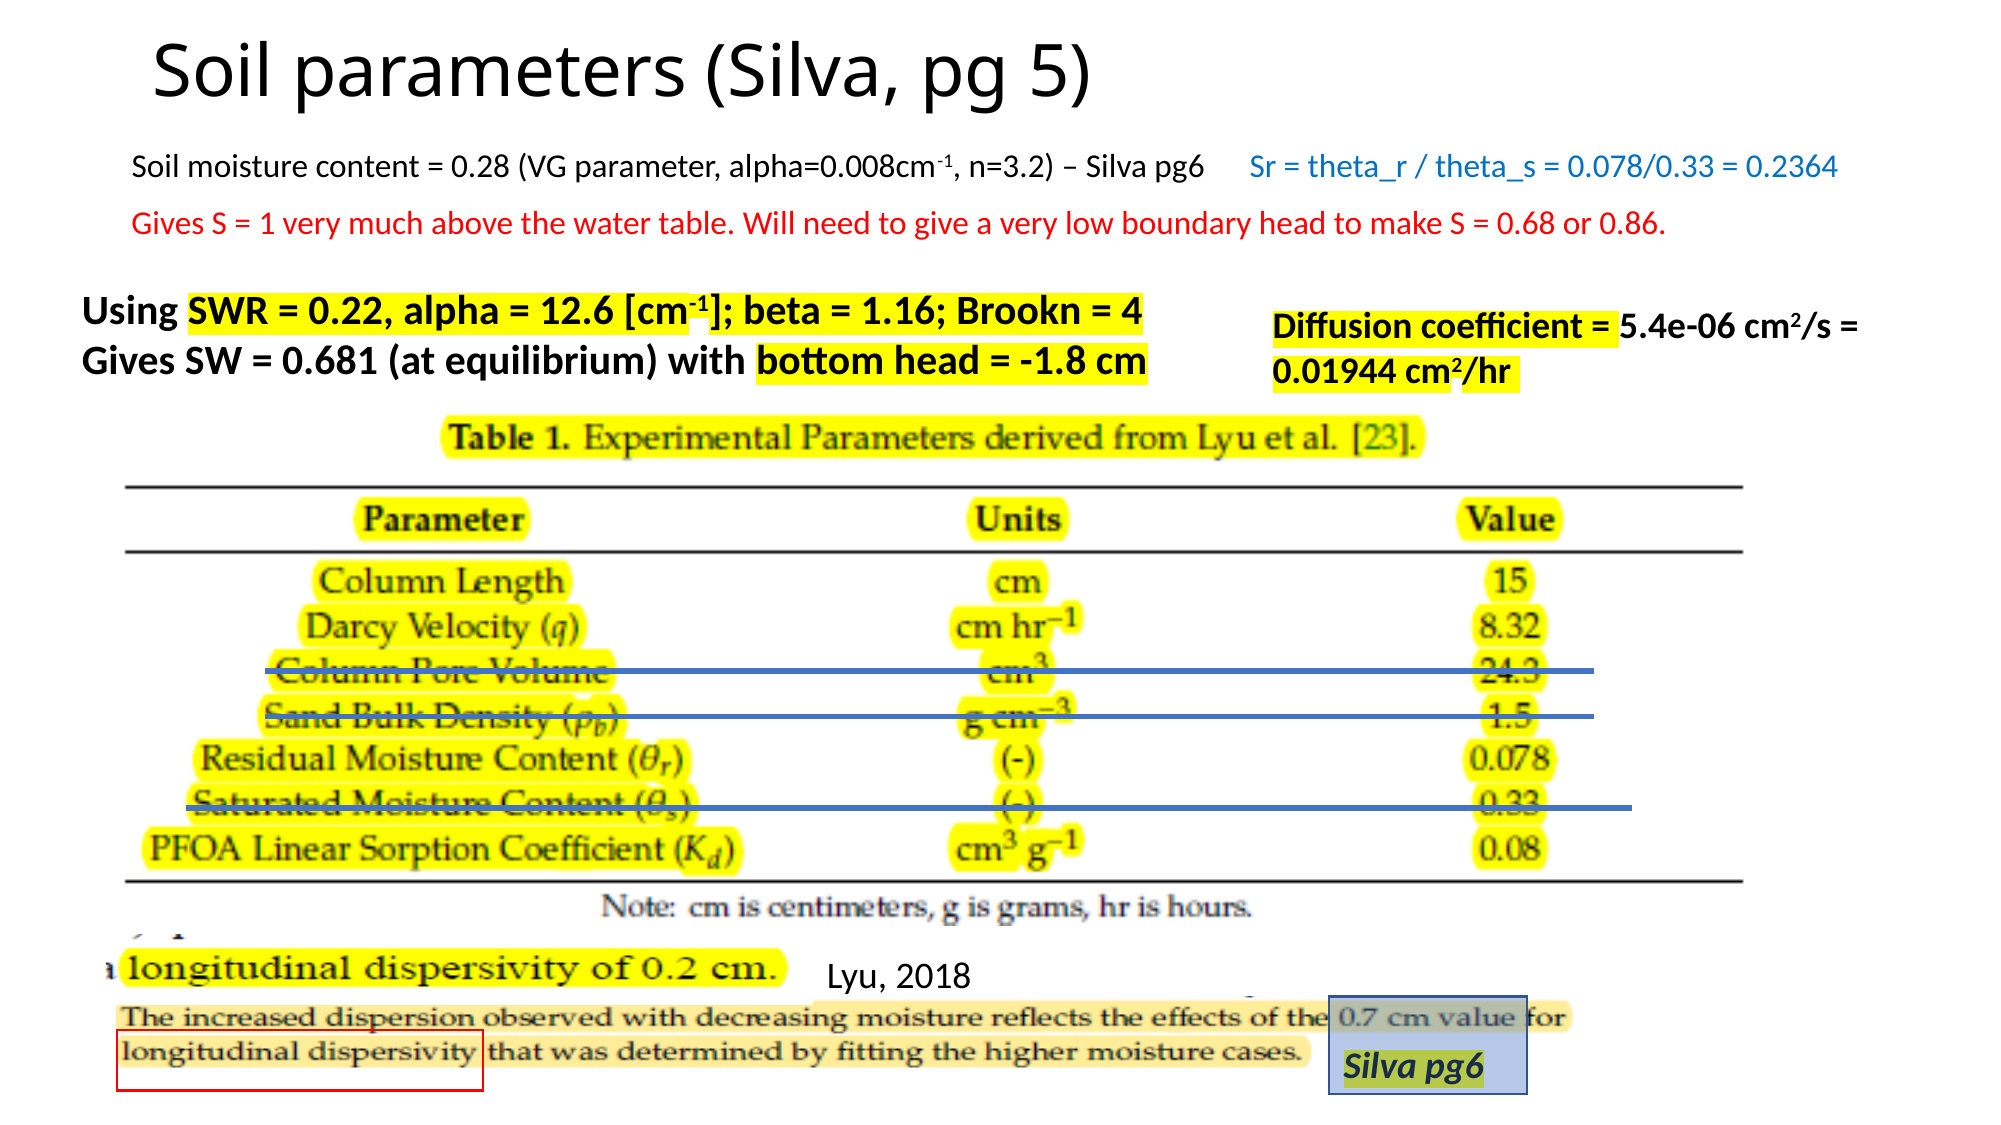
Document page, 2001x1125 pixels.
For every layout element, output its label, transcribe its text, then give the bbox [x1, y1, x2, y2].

text_box Gives S = 1 very much above the water table. Will need to give a very low boundary head to make S = 0.68 or 0.86. [116, 193, 1787, 249]
text_box Diffusion coefficient = 5.4e-06 cm2/s = 0.01944 cm2/hr [1257, 294, 1924, 399]
text_box Sr = theta_r / theta_s = 0.078/0.33 = 0.2364 [1234, 136, 1947, 192]
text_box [116, 996, 1584, 1094]
list Soil moisture content = 0.28 (VG parameter, alpha=0.008cm-1, n=3.2) – Silva pg6 [116, 141, 1234, 192]
picture [66, 391, 1758, 926]
title Soil parameters (Silva, pg 5) [137, 26, 1863, 121]
text_box Using SWR = 0.22, alpha = 12.6 [cm-1]; beta = 1.16; Brookn = 4 Gives SW = 0.681 (at equilibrium) with bottom head = -1.8 cm [67, 275, 1177, 390]
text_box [106, 934, 1041, 1005]
